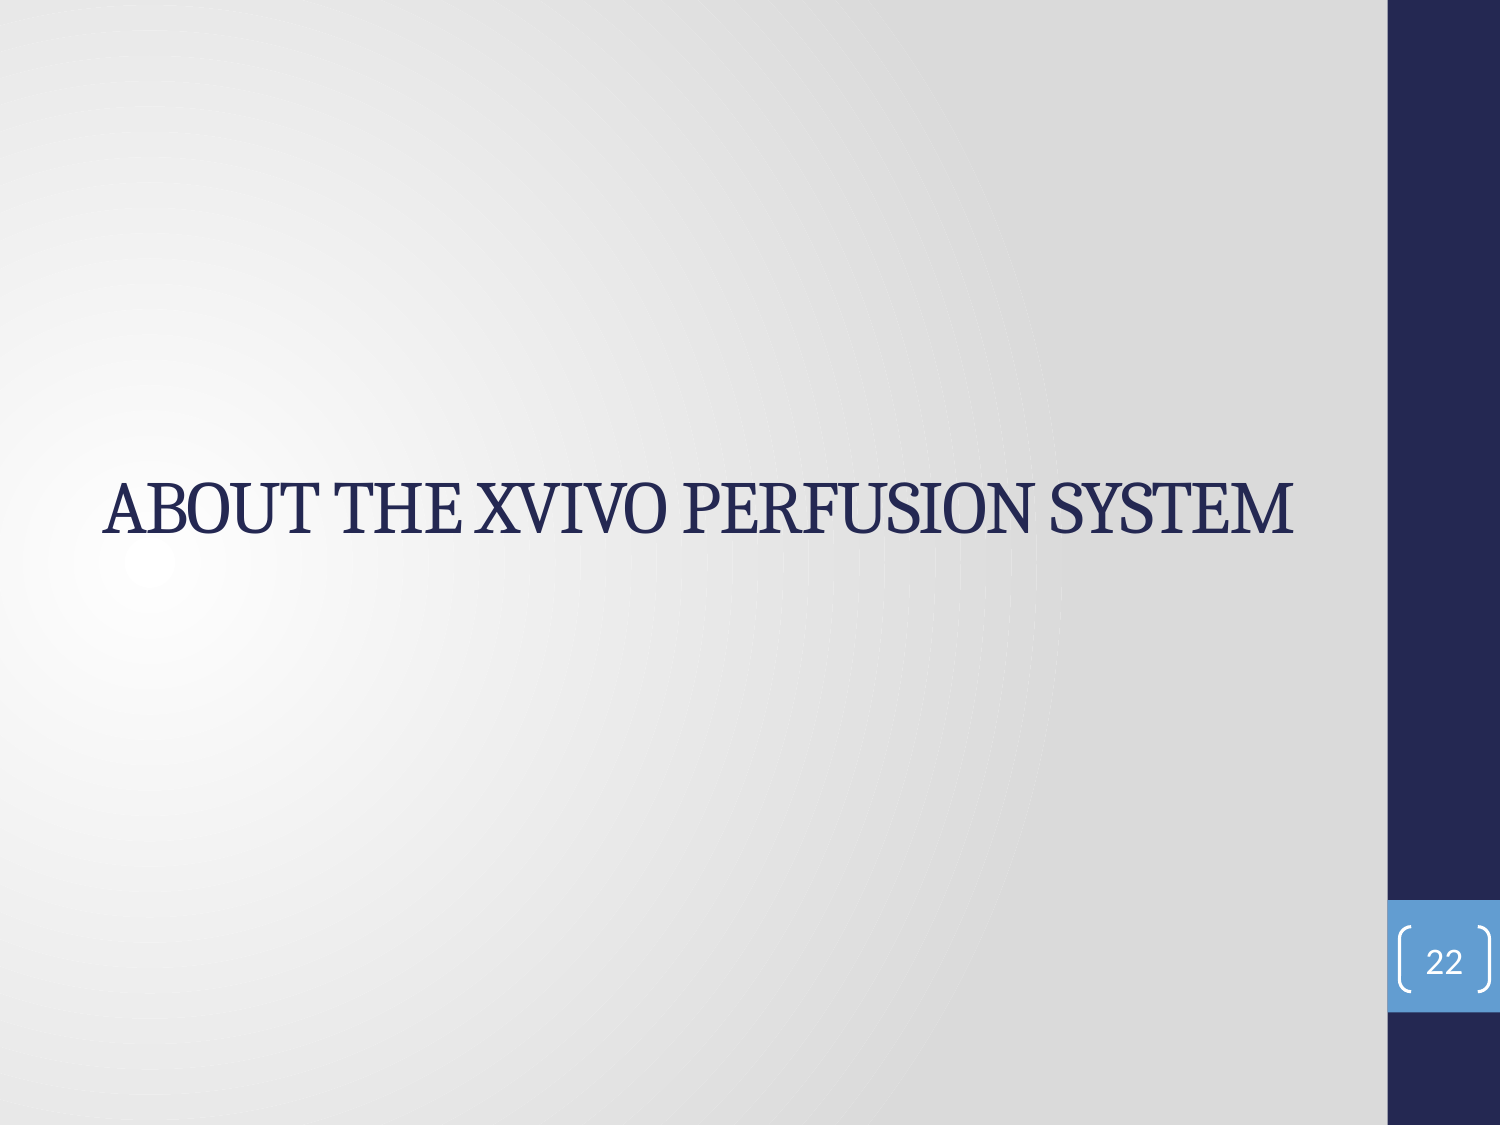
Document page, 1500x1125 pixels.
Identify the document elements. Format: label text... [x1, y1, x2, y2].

title About The XVIVO PERFUSION SYSTEM [87, 450, 1363, 675]
slide_number 22 [1397, 925, 1492, 994]
